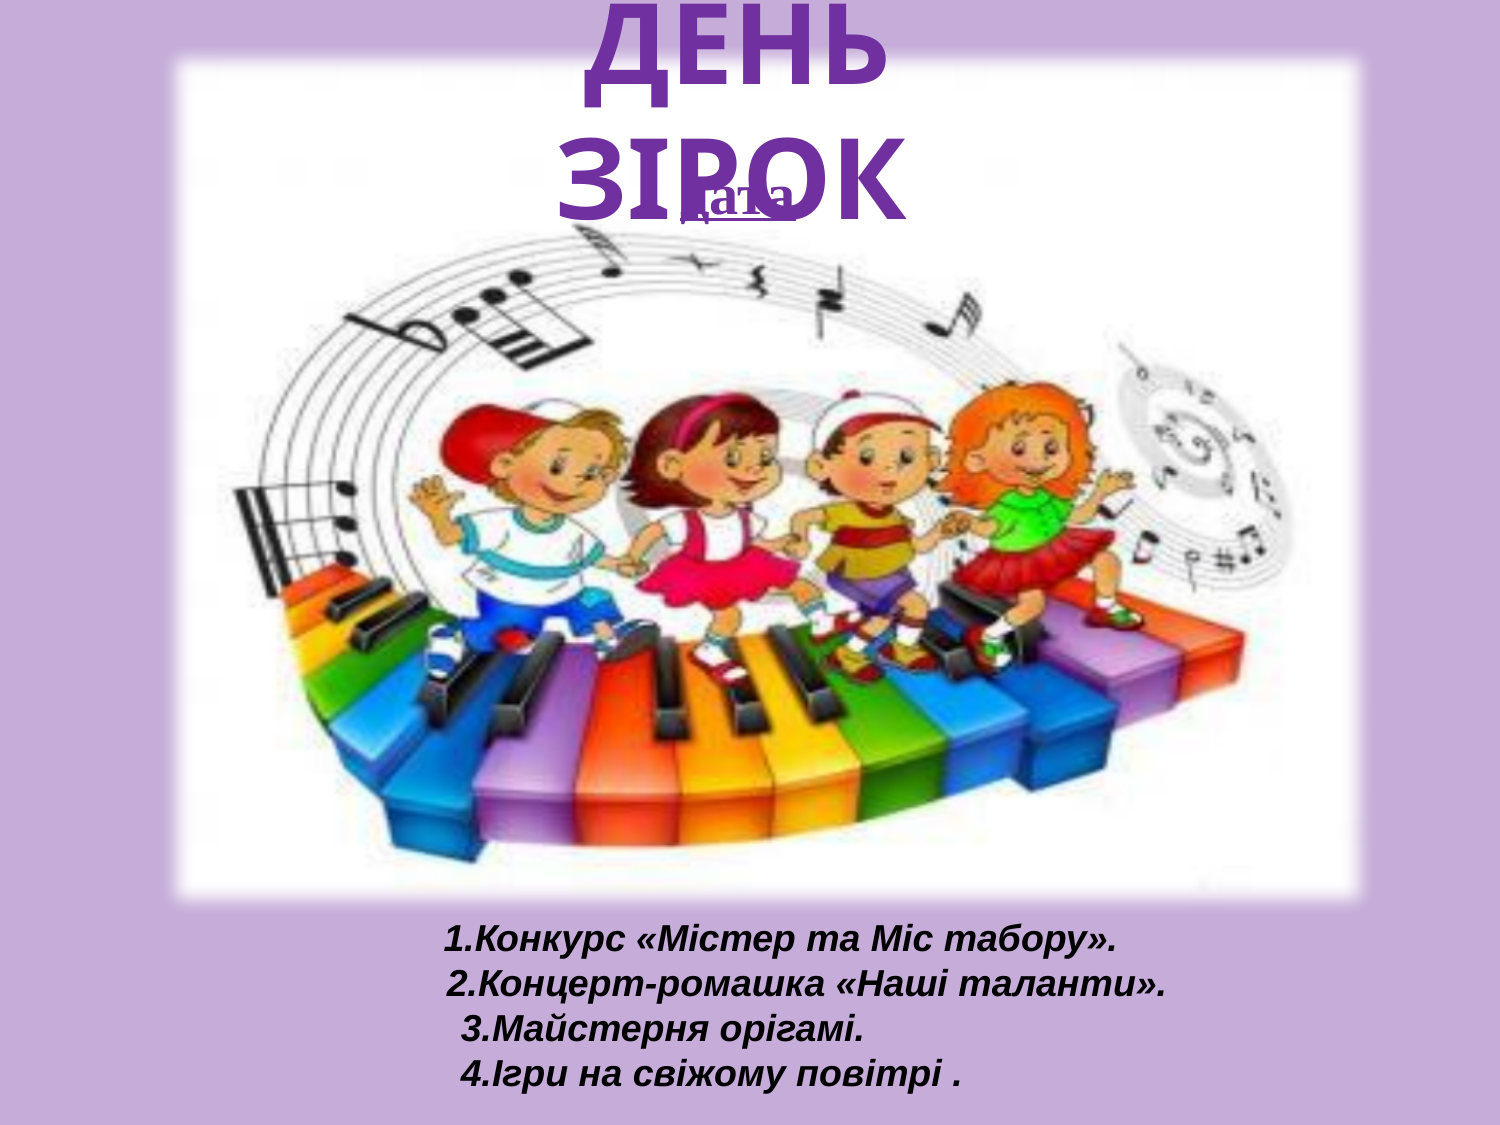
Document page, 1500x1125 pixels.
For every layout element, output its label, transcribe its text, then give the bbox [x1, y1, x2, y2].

text_box ДЕНЬ ЗІРОК [371, 31, 1091, 41]
text_box 1.Конкурс «Містер та Міс табору». 2.Концерт-ромашка «Наші таланти». 3.Майстерня орігамі. 4.Ігри на свіжому повітрі . [147, 906, 1400, 1101]
picture [159, 42, 1377, 918]
